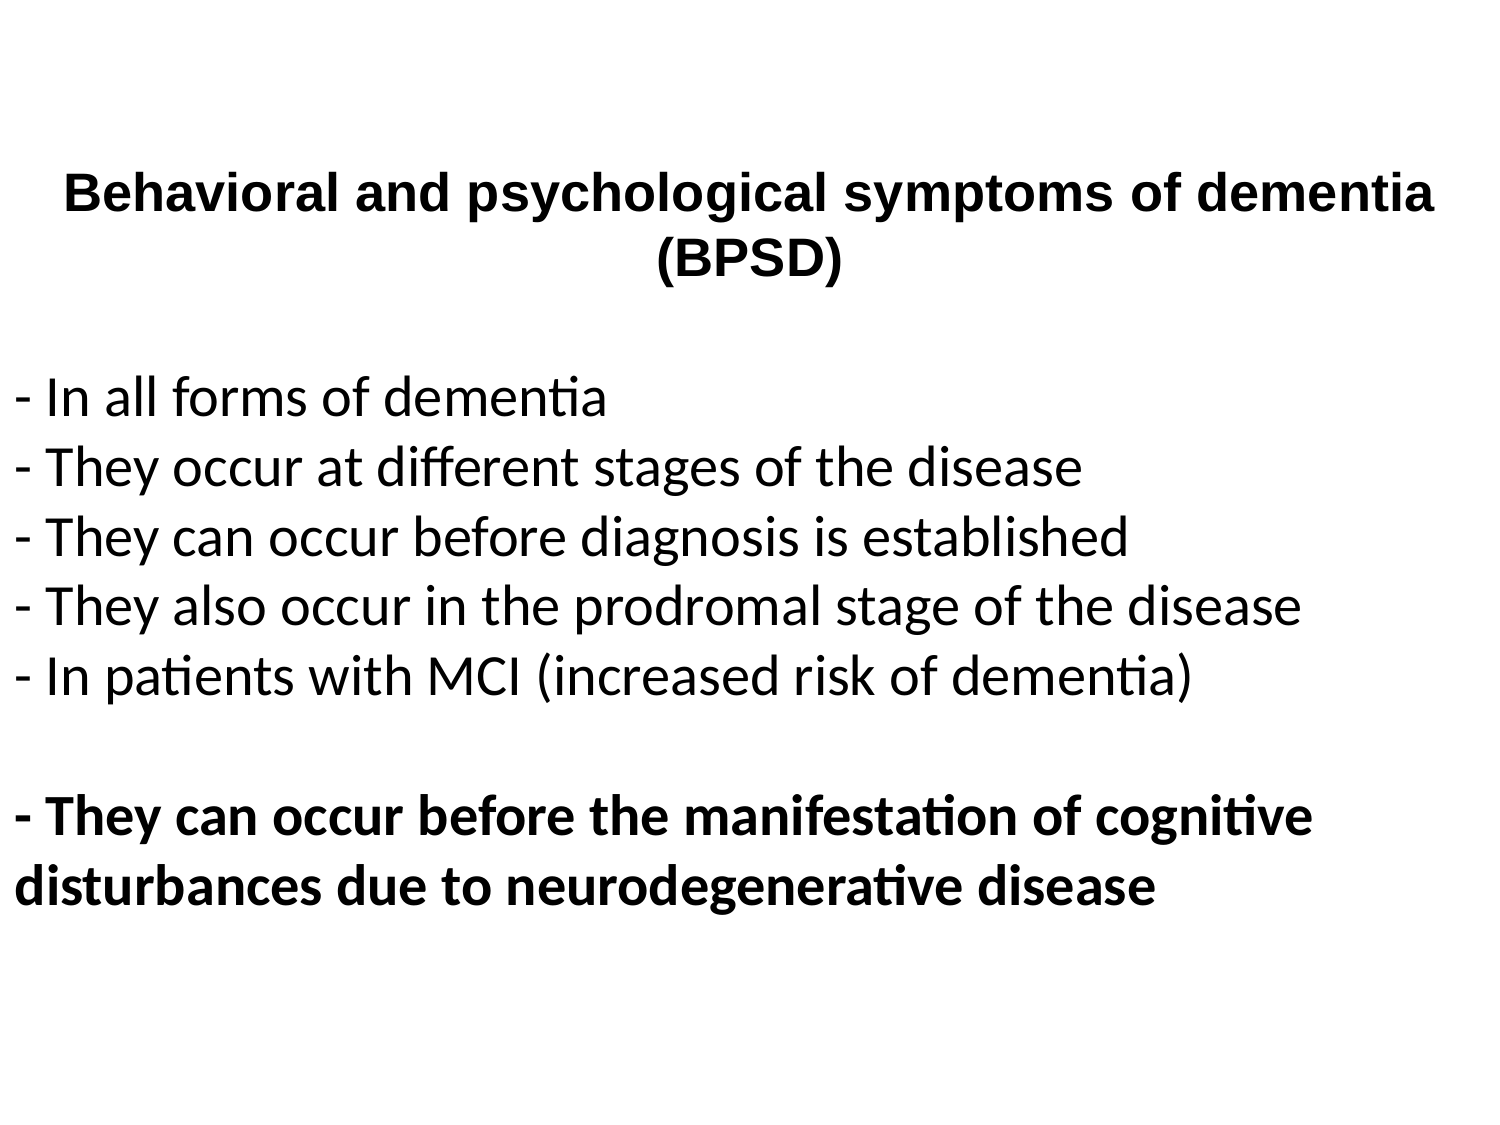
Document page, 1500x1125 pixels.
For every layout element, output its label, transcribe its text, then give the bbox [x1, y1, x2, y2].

text_box Behavioral and psychological symptoms of dementia (BPSD) - In all forms of dementia - They occur at different stages of the disease - They can occur before diagnosis is established - They also occur in the prodromal stage of the disease - In patients with MCI (increased risk of dementia) - They can occur before the manifestation of cognitive disturbances due to neurodegenerative disease [0, 0, 1500, 995]
